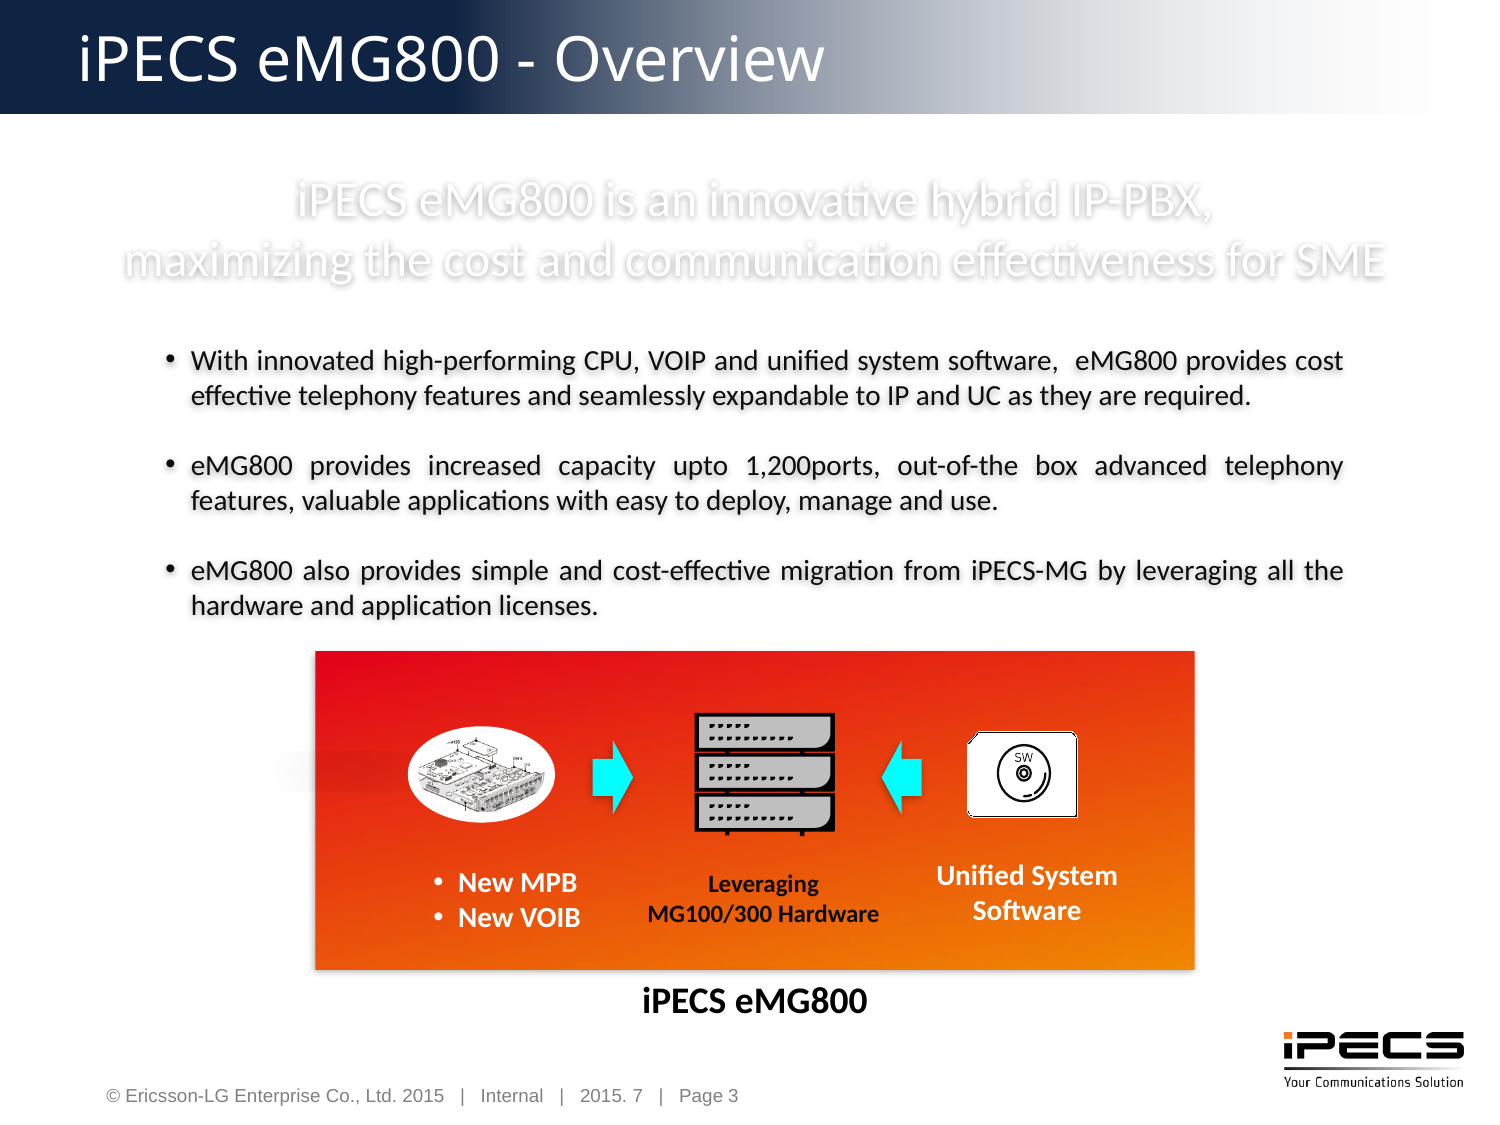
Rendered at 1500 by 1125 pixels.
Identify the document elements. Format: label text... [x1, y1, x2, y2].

text_box iPECS eMG800 [628, 978, 882, 1028]
list iPECS eMG800 - Overview [0, 0, 1500, 114]
text_box With innovated high-performing CPU, VOIP and unified system software, eMG800 provides cost effective telephony features and seamlessly expandable to IP and UC as they are required. eMG800 provides increased capacity upto 1,200ports, out-of-the box advanced telephony features, valuable applications with easy to deploy, manage and use. eMG800 also provides simple and cost-effective migration from iPECS-MG by leveraging all the hardware and application licenses. [145, 292, 1365, 639]
picture [1284, 1032, 1464, 1087]
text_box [315, 651, 1195, 970]
text_box iPECS eMG800 is an innovative hybrid IP-PBX, maximizing the cost and communication effectiveness for SME [51, 155, 1459, 317]
